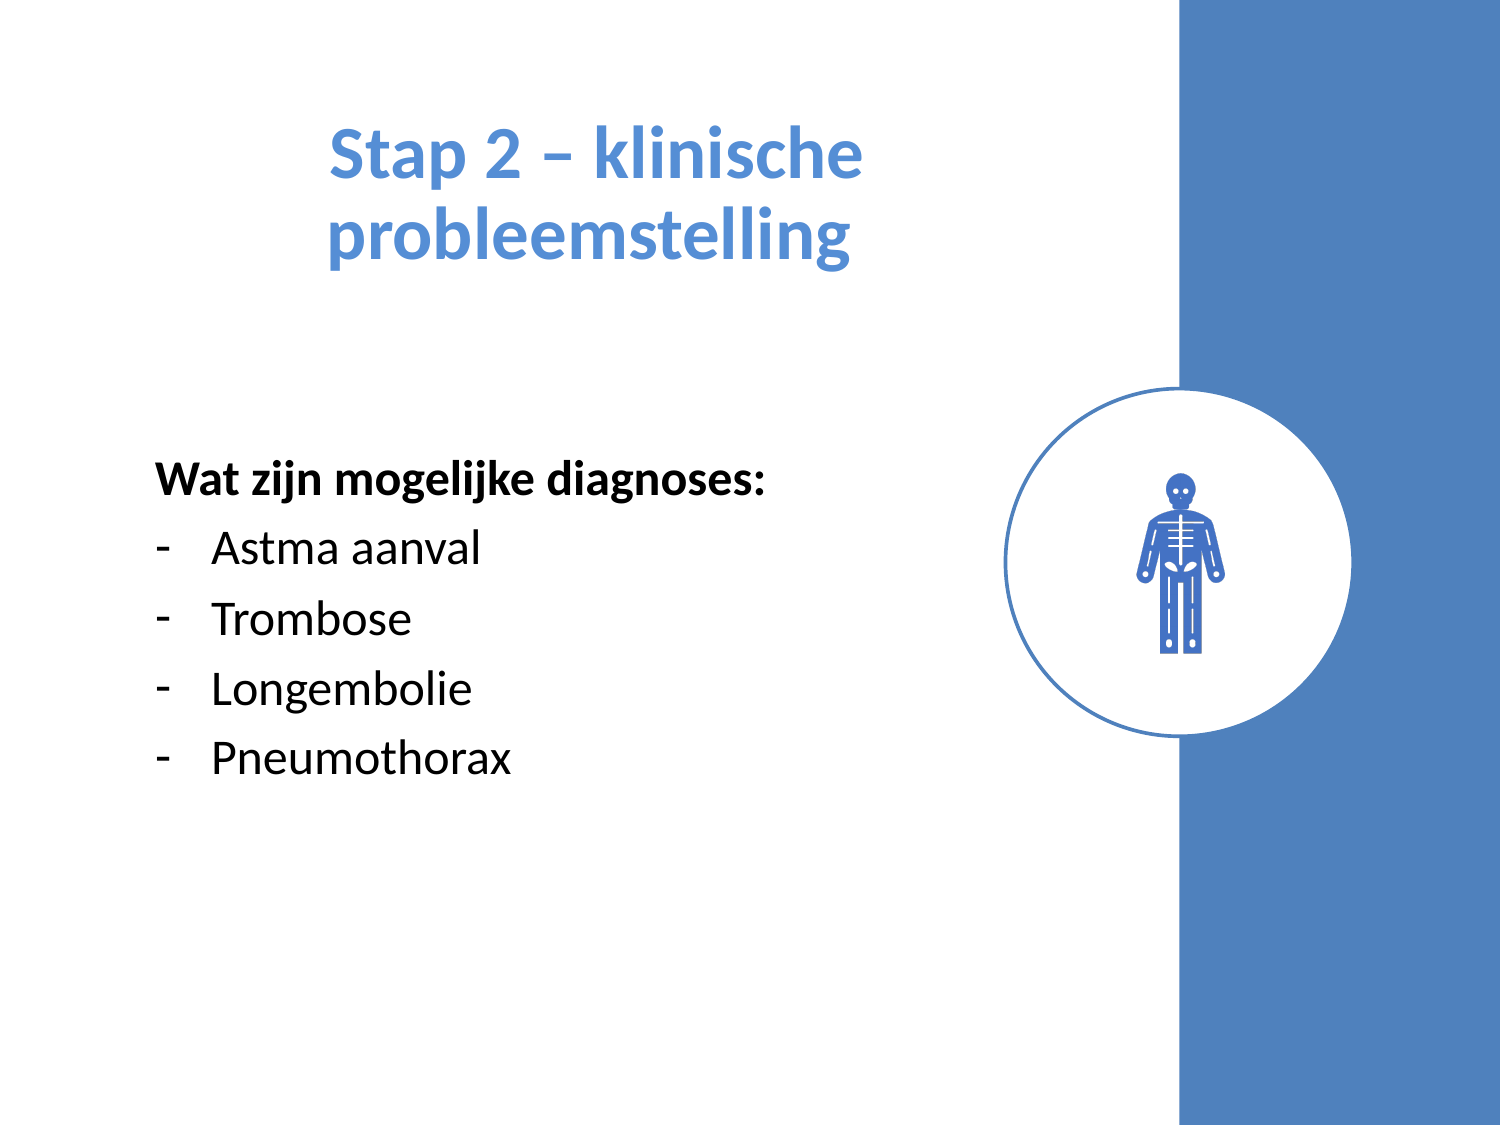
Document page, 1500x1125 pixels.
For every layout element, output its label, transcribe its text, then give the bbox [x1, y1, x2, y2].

title Stap 2 – klinische probleemstelling [137, 112, 1058, 276]
text_box [1003, 386, 1356, 739]
text_box [1177, 0, 1500, 1125]
list Wat zijn mogelijke diagnoses: Astma aanval Trombose Longembolie Pneumothorax [139, 365, 966, 987]
picture [1086, 469, 1275, 658]
